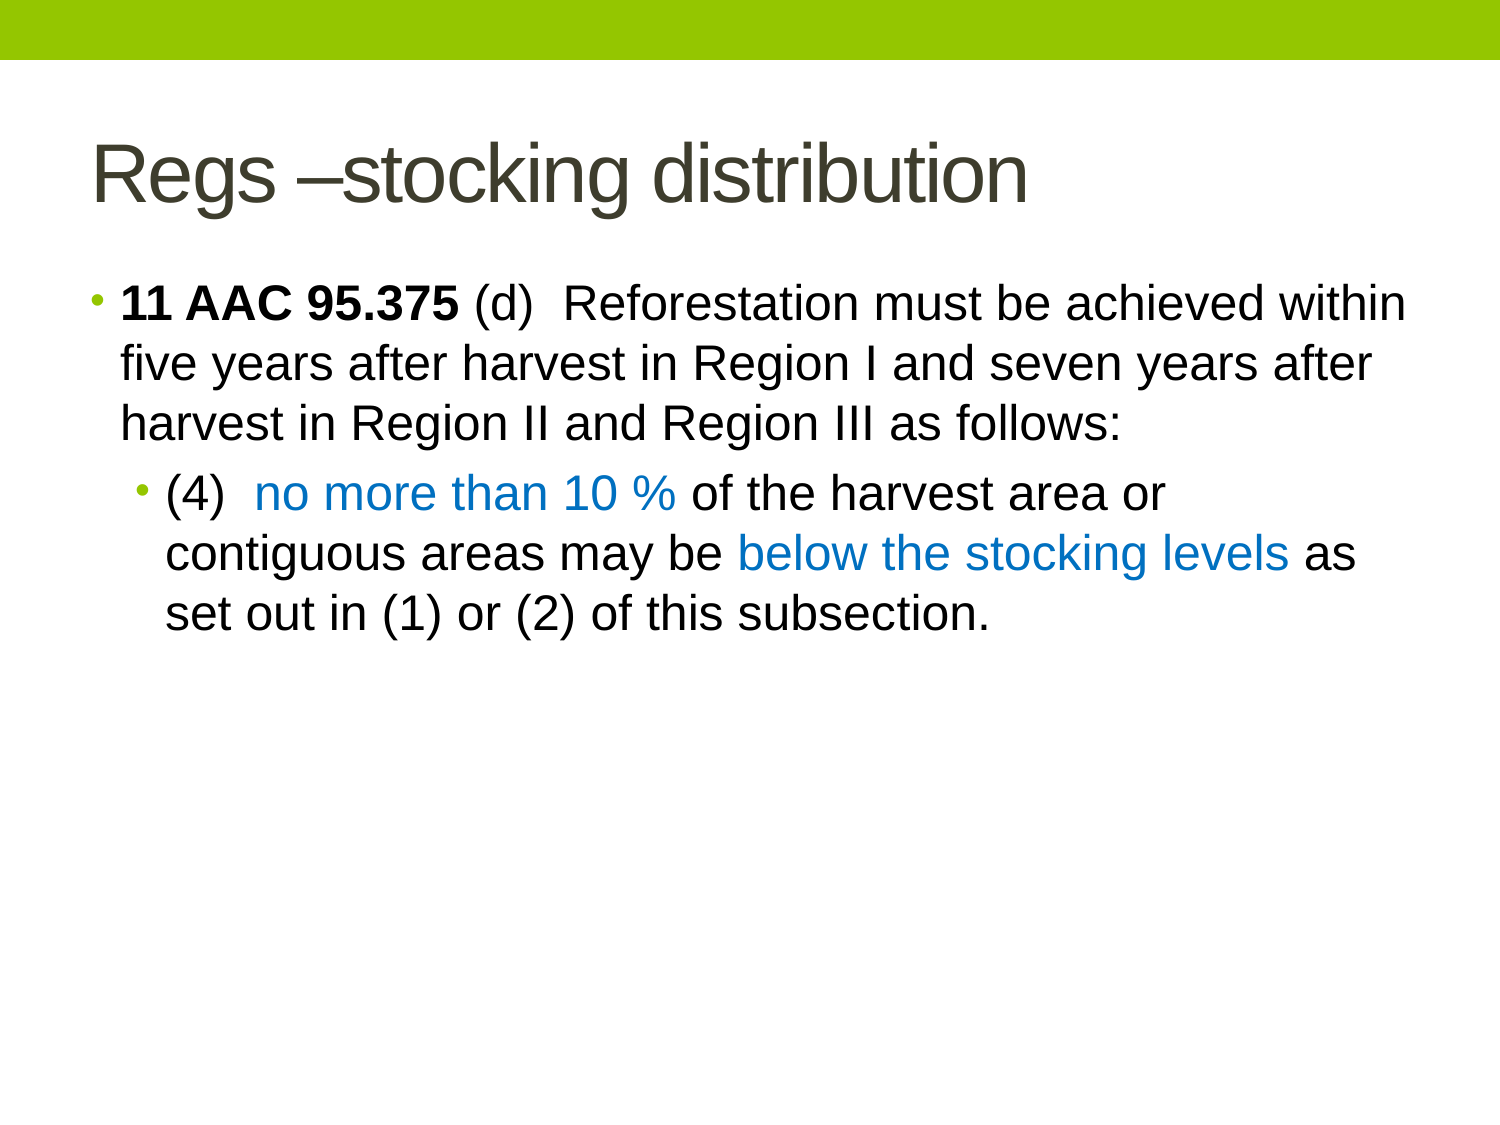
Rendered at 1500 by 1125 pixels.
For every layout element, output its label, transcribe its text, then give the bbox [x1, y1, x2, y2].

list 11 AAC 95.375 (d) Reforestation must be achieved within five years after harvest in Region I and seven years after harvest in Region II and Region III as follows: (4) no more than 10 % of the harvest area or contiguous areas may be below the stocking levels as set out in (1) or (2) of this subsec­tion. [75, 262, 1425, 1063]
title Regs –stocking distribution [75, 87, 1425, 250]
